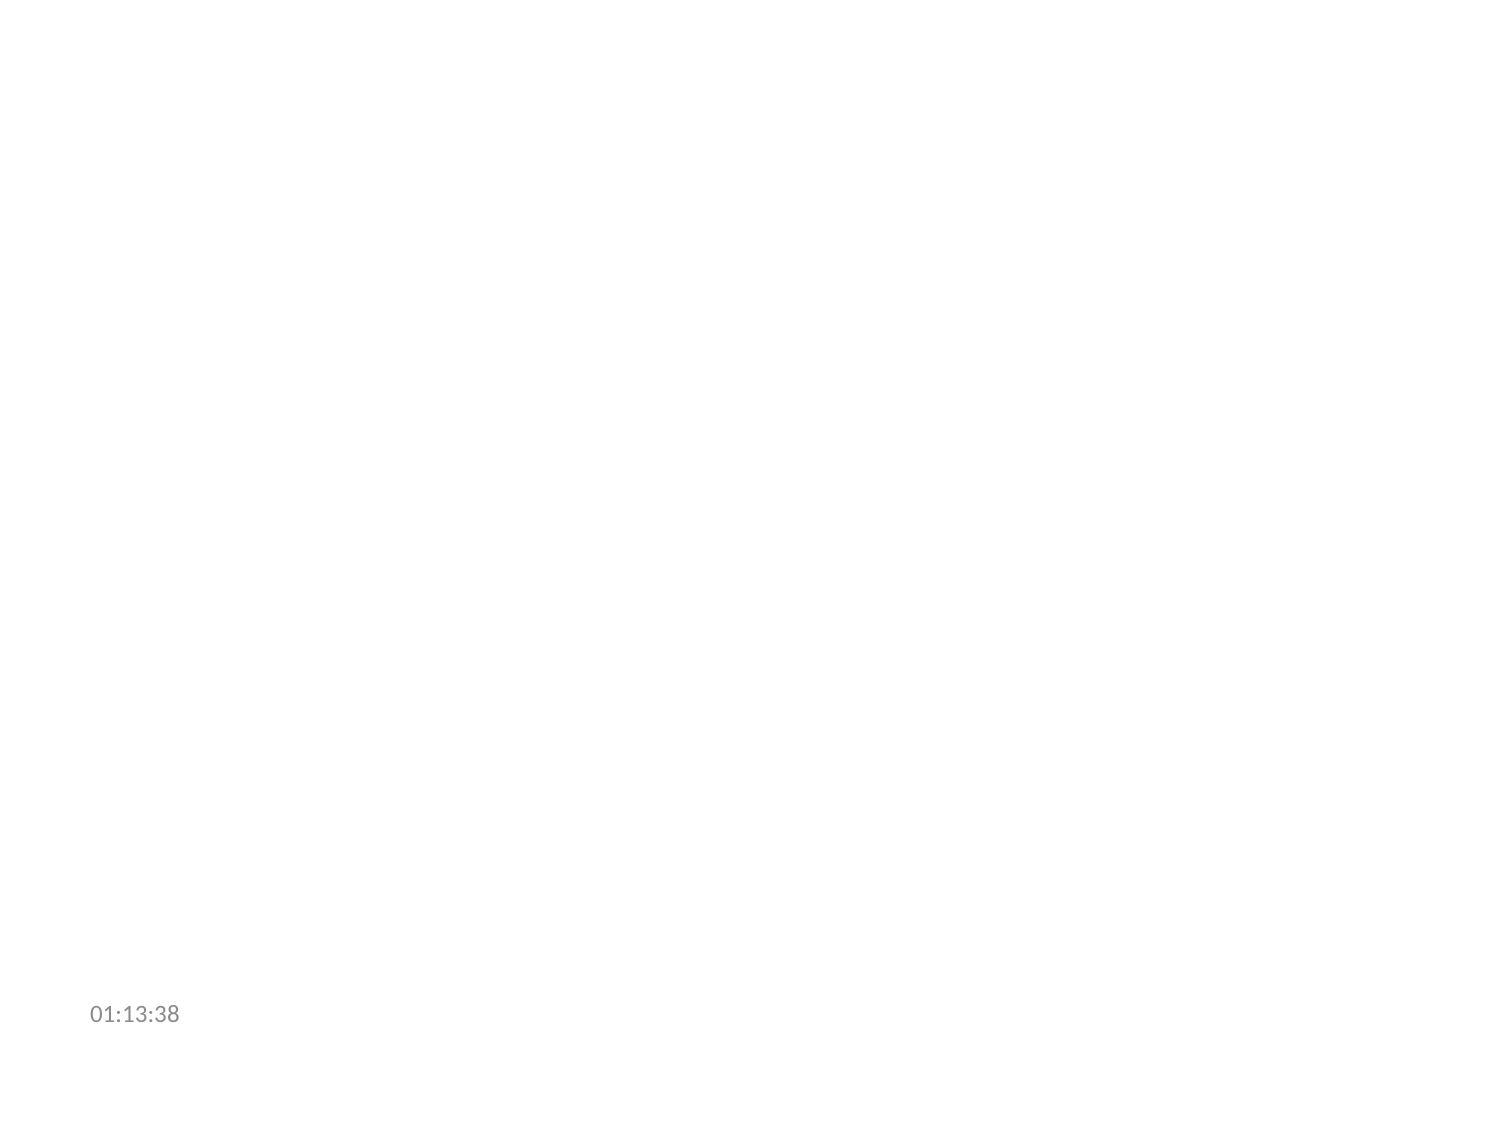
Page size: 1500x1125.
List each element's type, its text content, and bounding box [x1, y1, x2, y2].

text_box 15:35:09 [75, 982, 425, 1043]
